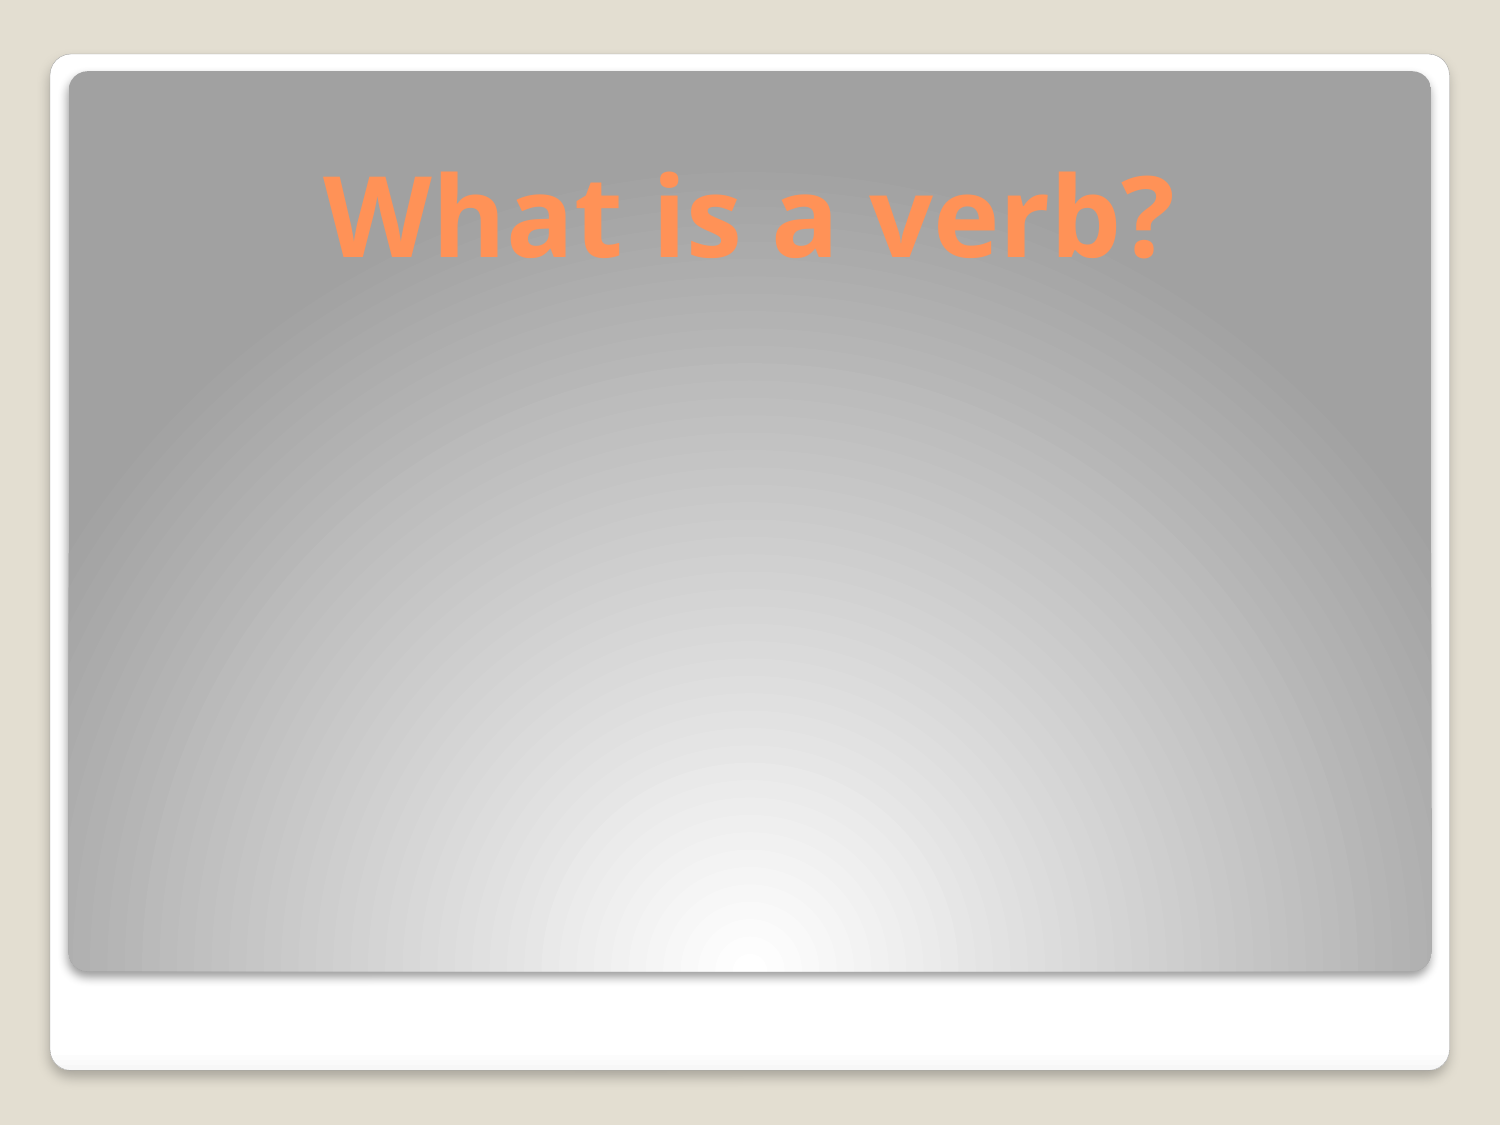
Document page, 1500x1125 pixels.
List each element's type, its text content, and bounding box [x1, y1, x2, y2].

title What is a verb? [75, 99, 1425, 288]
